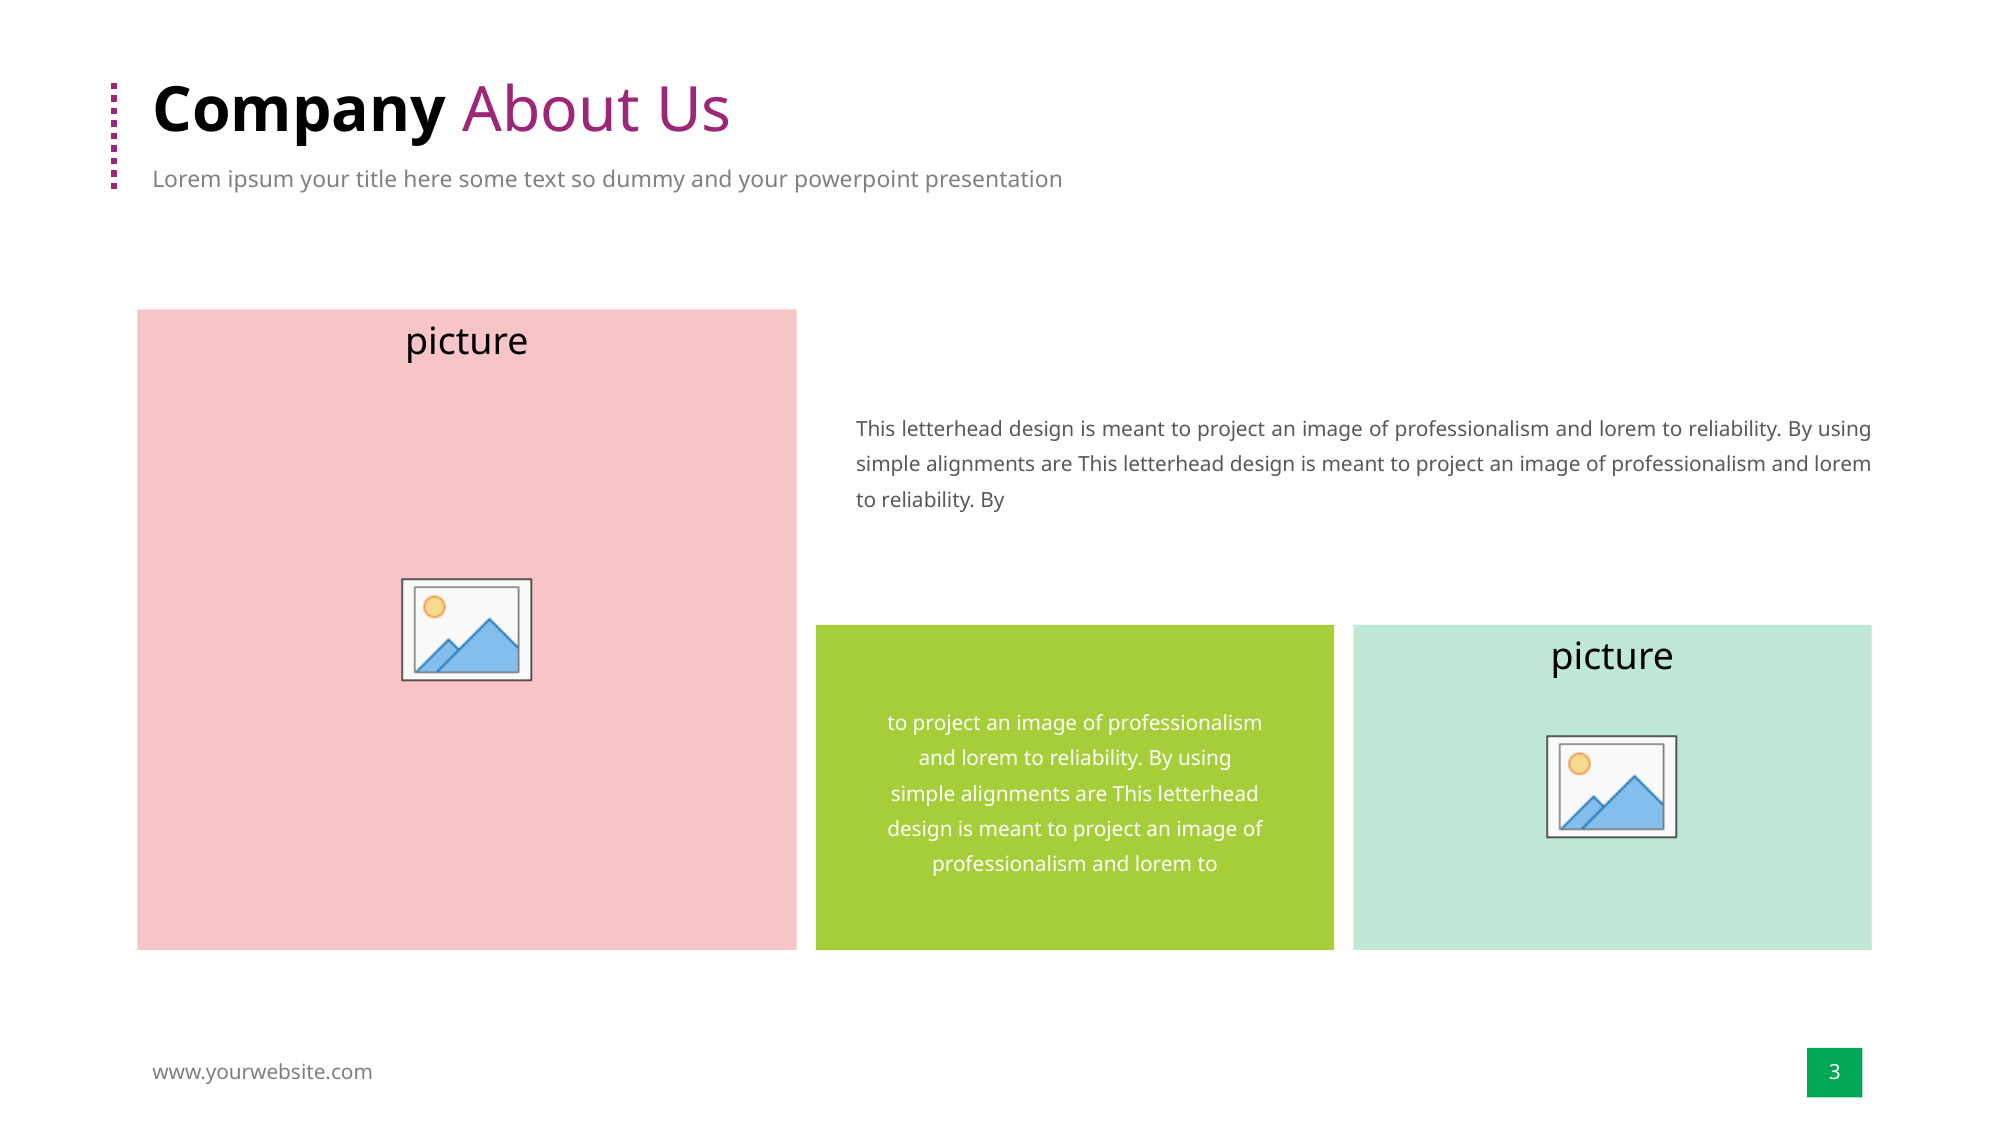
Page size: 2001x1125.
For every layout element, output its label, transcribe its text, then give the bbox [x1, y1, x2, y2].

slide_number 3 [1797, 1039, 1872, 1106]
footer www.yourwebsite.com [137, 1042, 462, 1103]
title Company About Us [137, 55, 1863, 160]
list Lorem ipsum your title here some text so dummy and your powerpoint presentation [137, 160, 1863, 207]
text_box [815, 624, 1335, 951]
text_box to project an image of professionalism and lorem to reliability. By using simple alignments are This letterhead design is meant to project an image of professionalism and lorem to [884, 695, 1266, 880]
picture [1353, 624, 1872, 950]
picture [137, 309, 797, 950]
text_box This letterhead design is meant to project an image of professionalism and lorem to reliability. By using simple alignments are This letterhead design is meant to project an image of professionalism and lorem to reliability. By [856, 398, 1872, 518]
